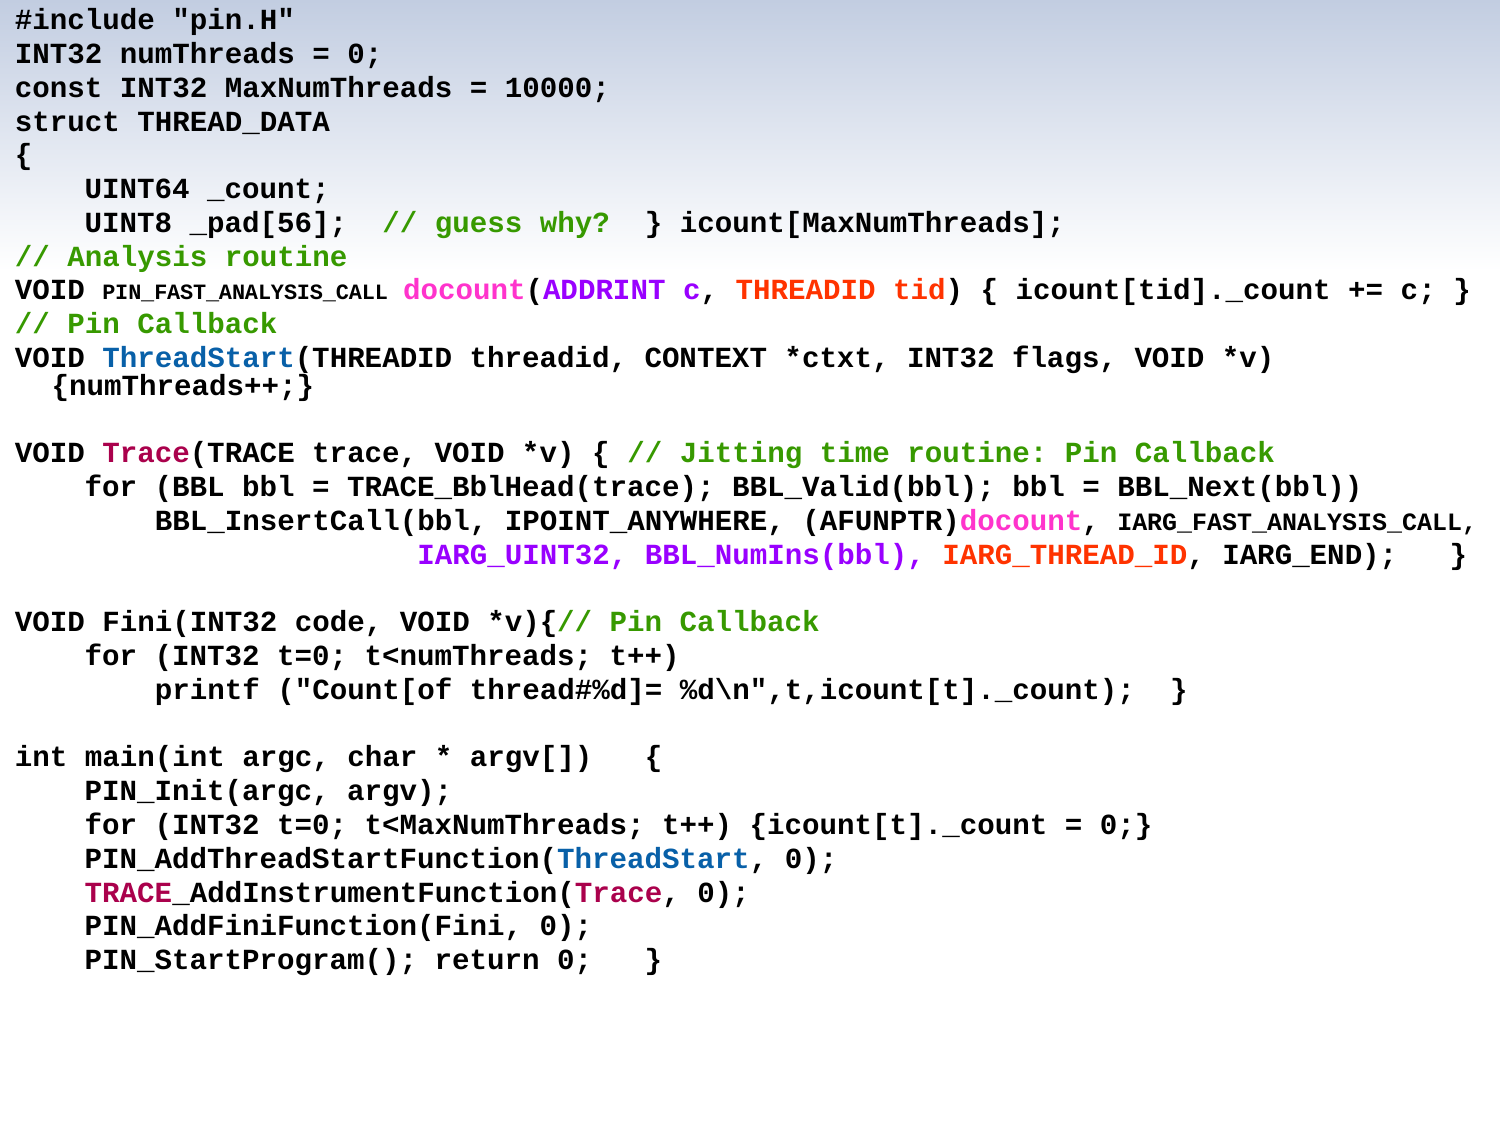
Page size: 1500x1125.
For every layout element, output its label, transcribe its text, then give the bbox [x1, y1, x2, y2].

text_box #include "pin.H" INT32 numThreads = 0; const INT32 MaxNumThreads = 10000; struct THREAD_DATA { UINT64 _count; UINT8 _pad[56]; // guess why? } icount[MaxNumThreads]; // Analysis routine VOID PIN_FAST_ANALYSIS_CALL docount(ADDRINT c, THREADID tid) { icount[tid]._count += c; } // Pin Callback VOID ThreadStart(THREADID threadid, CONTEXT *ctxt, INT32 flags, VOID *v) {numThreads++;} VOID Trace(TRACE trace, VOID *v) { // Jitting time routine: Pin Callback for (BBL bbl = TRACE_BblHead(trace); BBL_Valid(bbl); bbl = BBL_Next(bbl)) BBL_InsertCall(bbl, IPOINT_ANYWHERE, (AFUNPTR)docount, IARG_FAST_ANALYSIS_CALL, IARG_UINT32, BBL_NumIns(bbl), IARG_THREAD_ID, IARG_END); } VOID Fini(INT32 code, VOID *v){// Pin Callback for (INT32 t=0; t<numThreads; t++) printf ("Count[of thread#%d]= %d\n",t,icount[t]._count); } int main(int argc, char * argv[]) { PIN_Init(argc, argv); for (INT32 t=0; t<MaxNumThreads; t++) {icount[t]._count = 0;} PIN_AddThreadStartFunction(ThreadStart, 0); TRACE_AddInstrumentFunction(Trace, 0); PIN_AddFiniFunction(Fini, 0); PIN_StartProgram(); return 0; } [0, 0, 1500, 1053]
